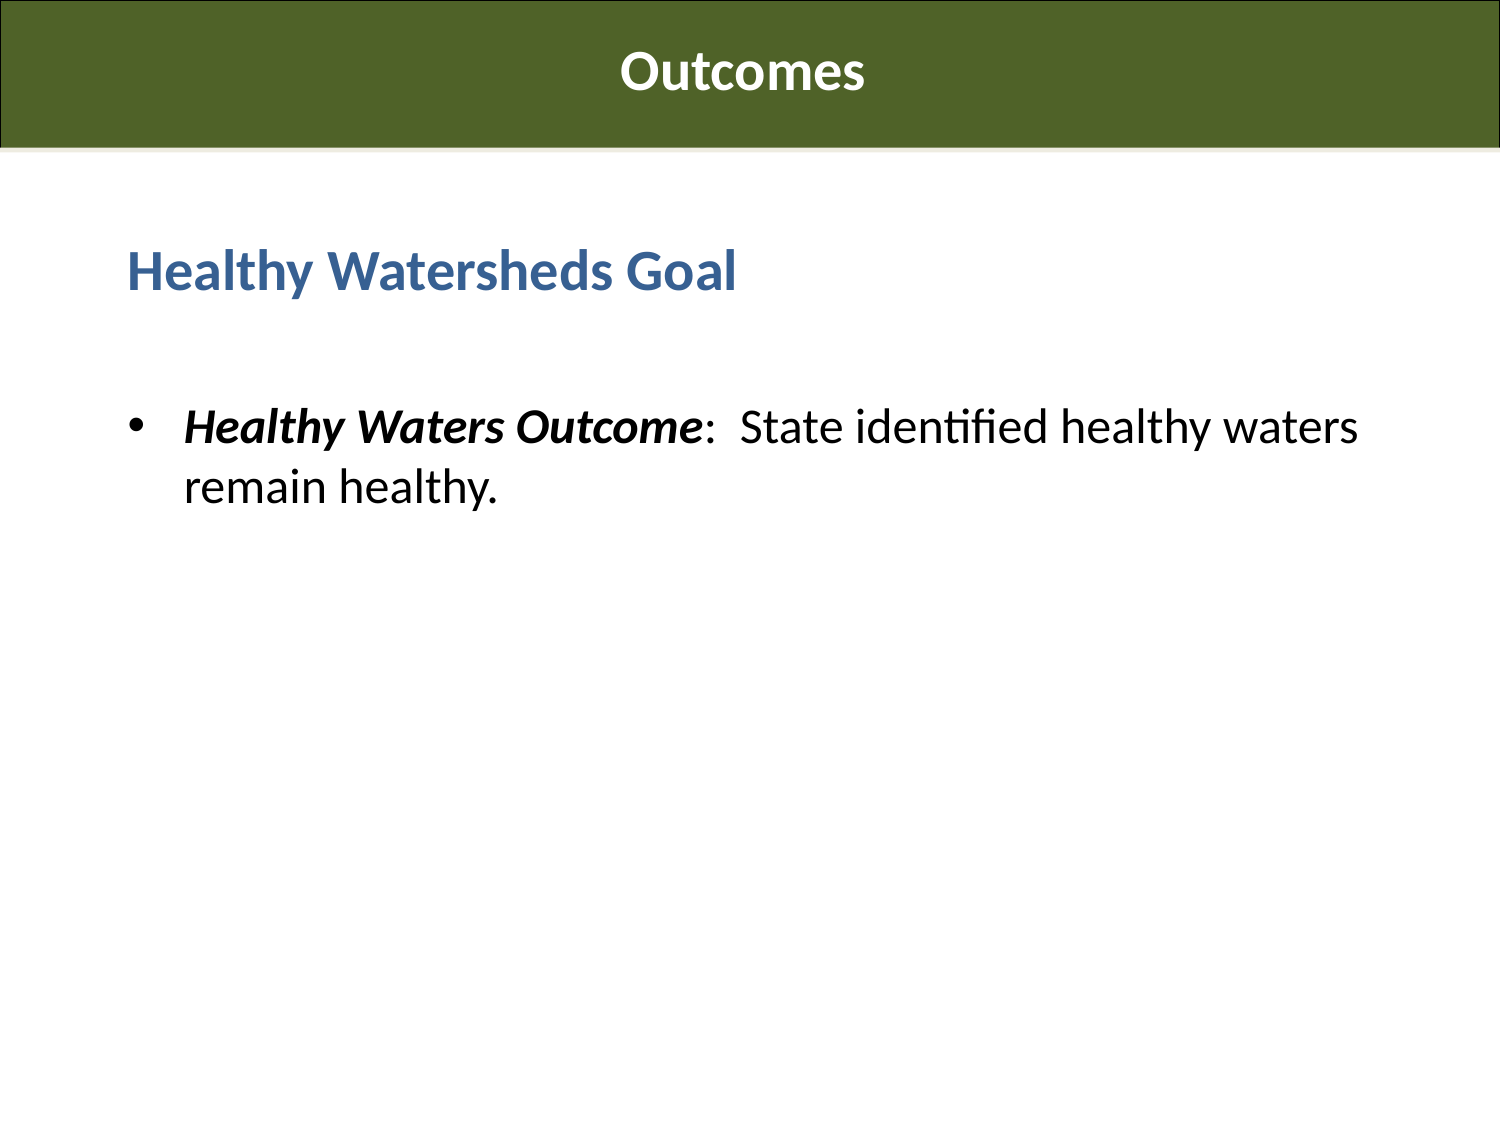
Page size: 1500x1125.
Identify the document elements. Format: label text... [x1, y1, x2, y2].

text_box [0, 0, 1500, 151]
list Healthy Watersheds Goal Healthy Waters Outcome: State identified healthy waters remain healthy. [112, 224, 1425, 900]
